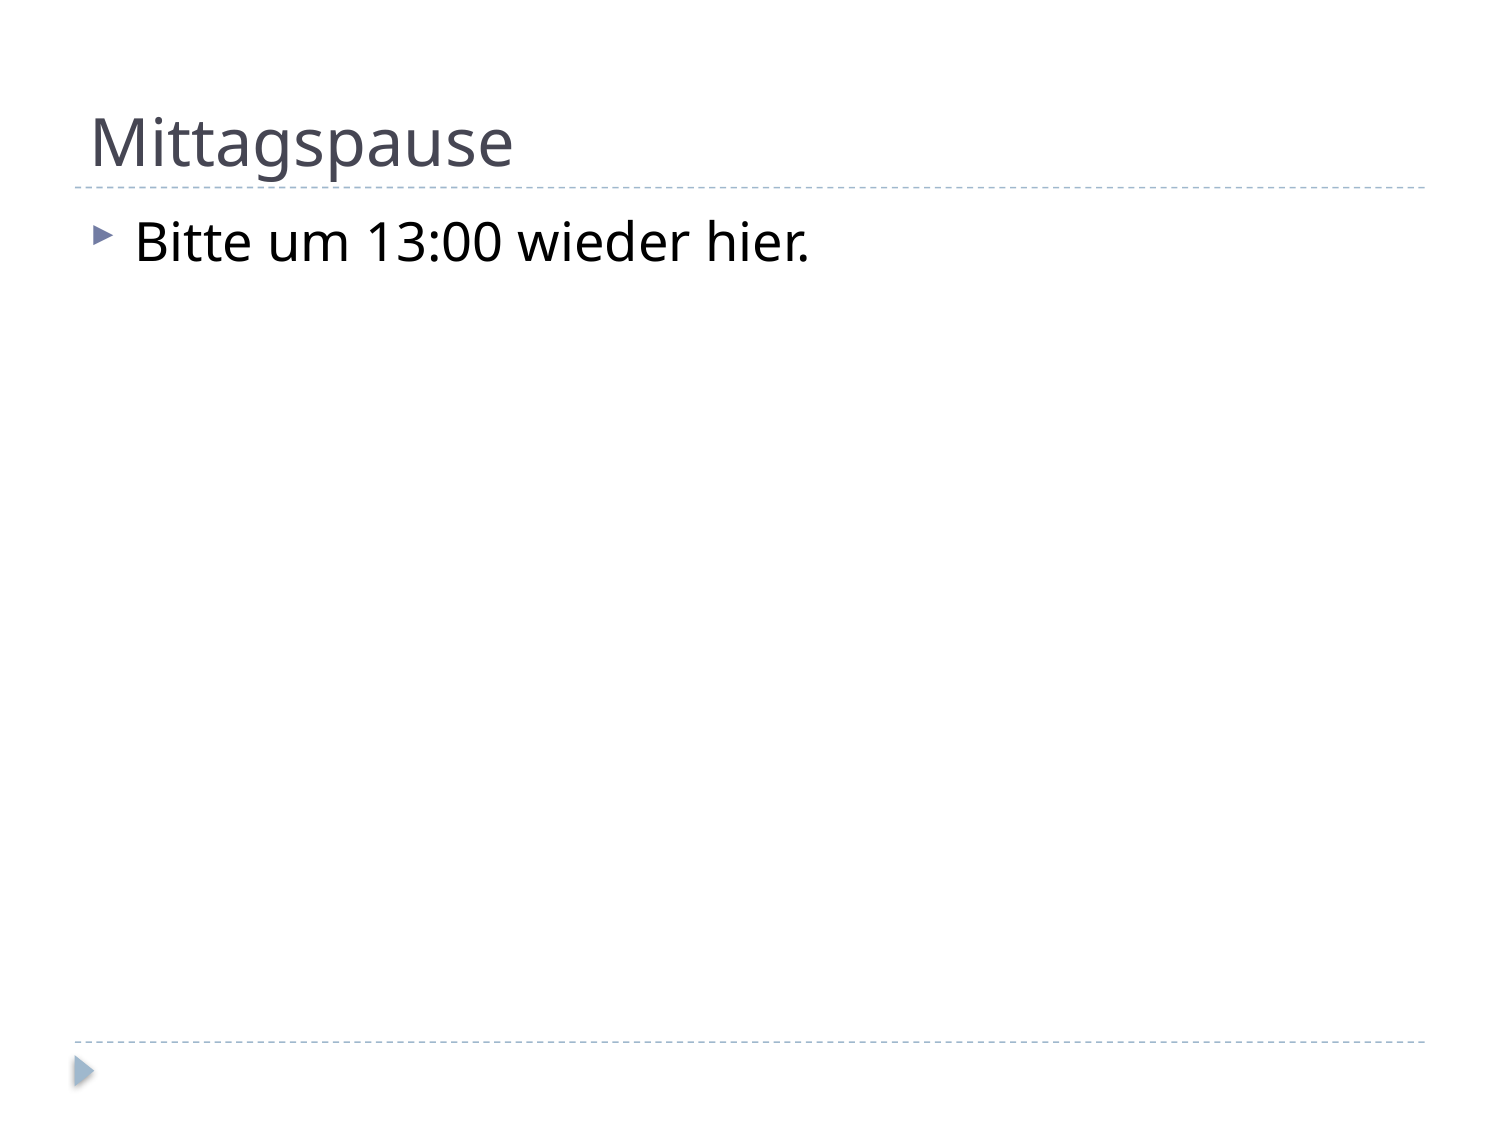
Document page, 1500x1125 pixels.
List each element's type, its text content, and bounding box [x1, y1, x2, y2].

title Mittagspause [75, 24, 1425, 188]
list Bitte um 13:00 wieder hier. [75, 200, 1425, 1010]
